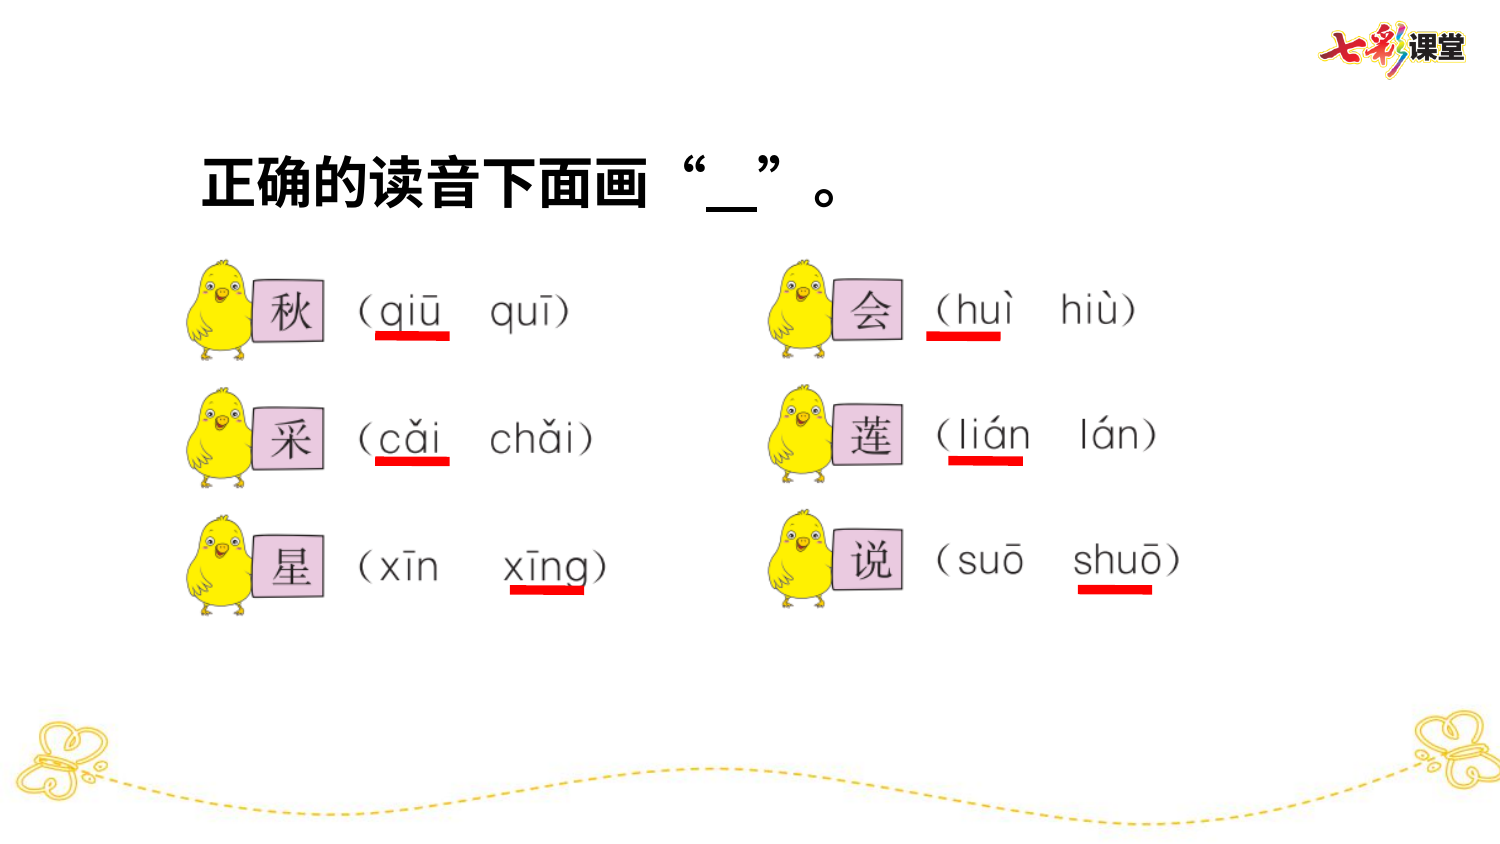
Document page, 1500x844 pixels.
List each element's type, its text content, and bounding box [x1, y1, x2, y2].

text_box 正确的读音下面画“ ”。 [120, 134, 950, 227]
picture [0, 0, 1500, 844]
